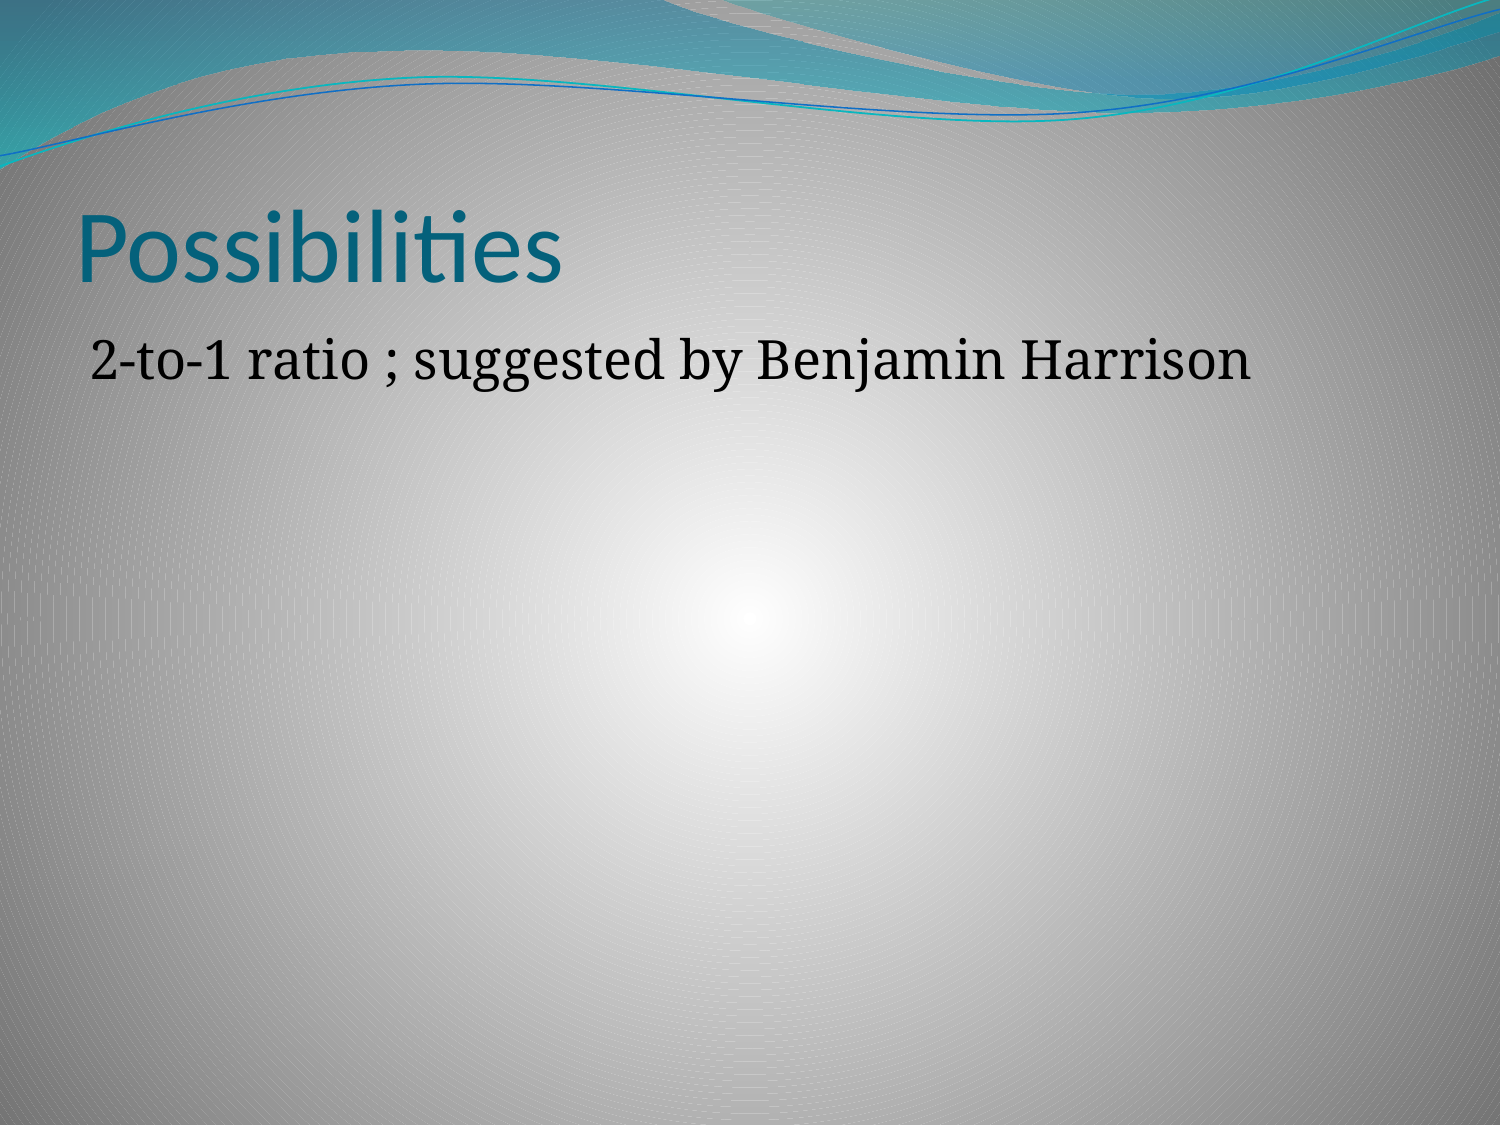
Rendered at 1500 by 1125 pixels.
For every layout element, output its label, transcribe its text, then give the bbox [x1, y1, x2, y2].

list 2-to-1 ratio ; suggested by Benjamin Harrison [75, 317, 1425, 1038]
title Possibilities [75, 115, 1425, 303]
